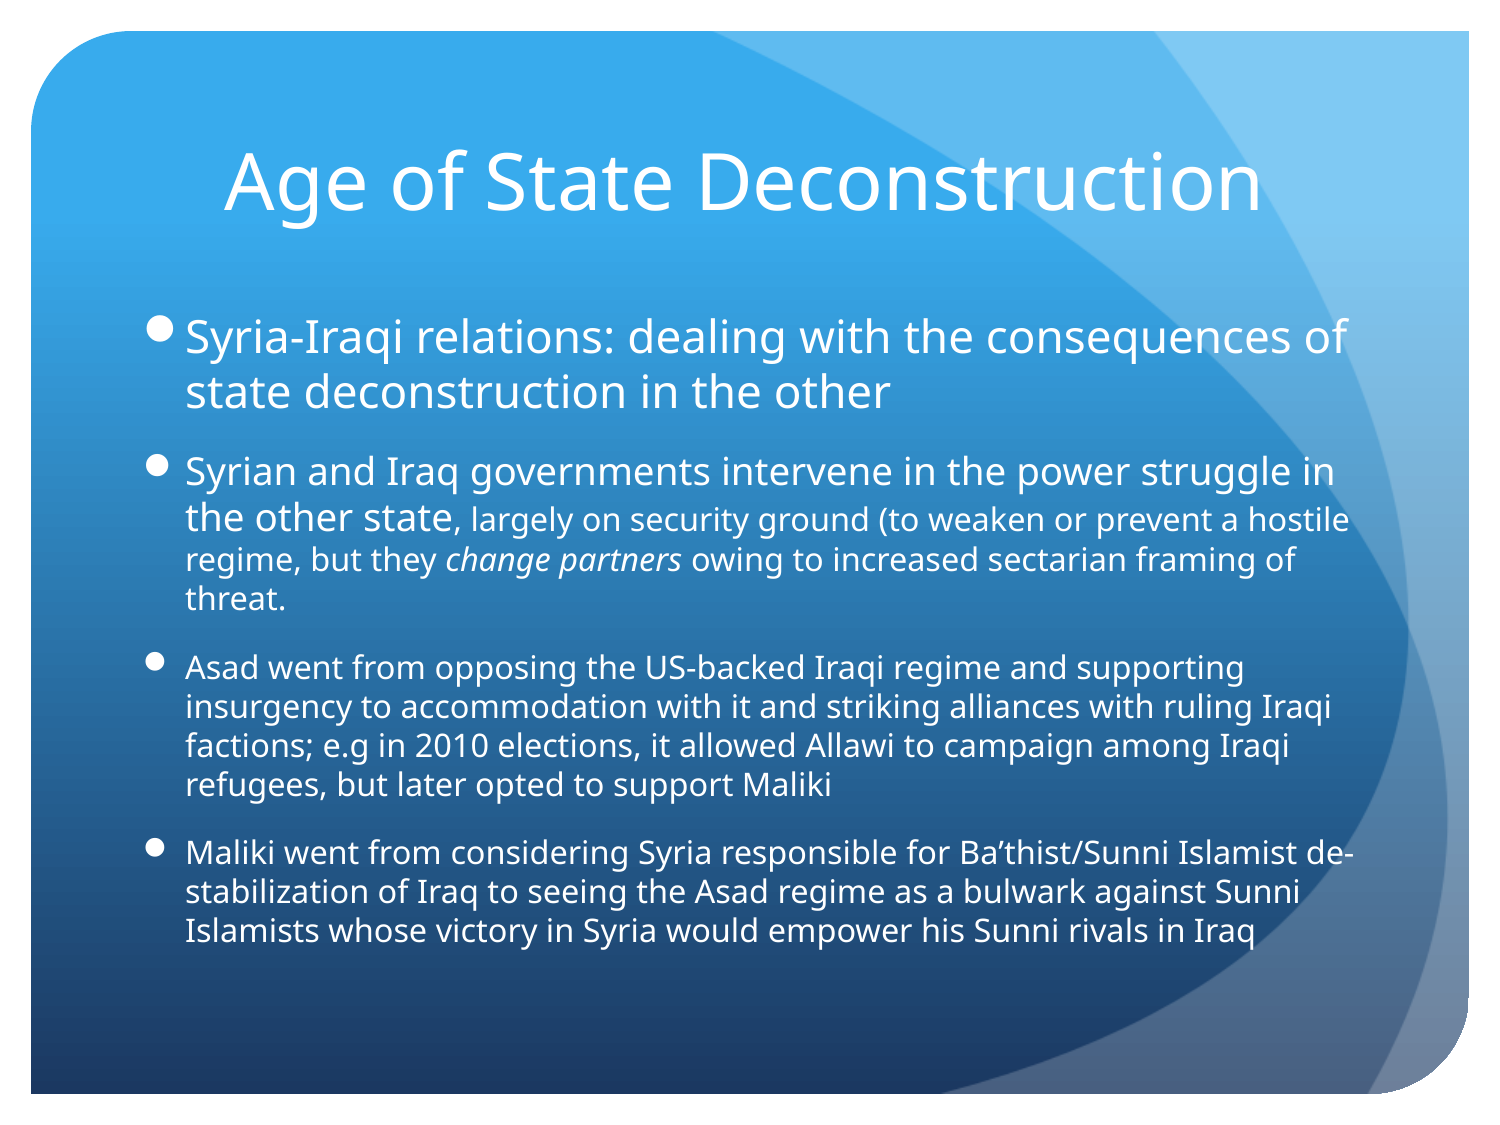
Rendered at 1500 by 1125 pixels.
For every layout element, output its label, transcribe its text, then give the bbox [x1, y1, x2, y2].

picture [24, 30, 1473, 1094]
list Syria-Iraqi relations: dealing with the consequences of state deconstruction in the other Syrian and Iraq governments intervene in the power struggle in the other state, largely on security ground (to weaken or prevent a hostile regime, but they change partners owing to increased sectarian framing of threat. Asad went from opposing the US-backed Iraqi regime and supporting insurgency to accommodation with it and striking alliances with ruling Iraqi factions; e.g in 2010 elections, it allowed Allawi to campaign among Iraqi refugees, but later opted to support Maliki Maliki went from considering Syria responsible for Ba’thist/Sunni Islamist de-stabilization of Iraq to seeing the Asad regime as a bulwark against Sunni Islamists whose victory in Syria would empower his Sunni rivals in Iraq [127, 299, 1372, 991]
title Age of State Deconstruction [127, 62, 1372, 234]
